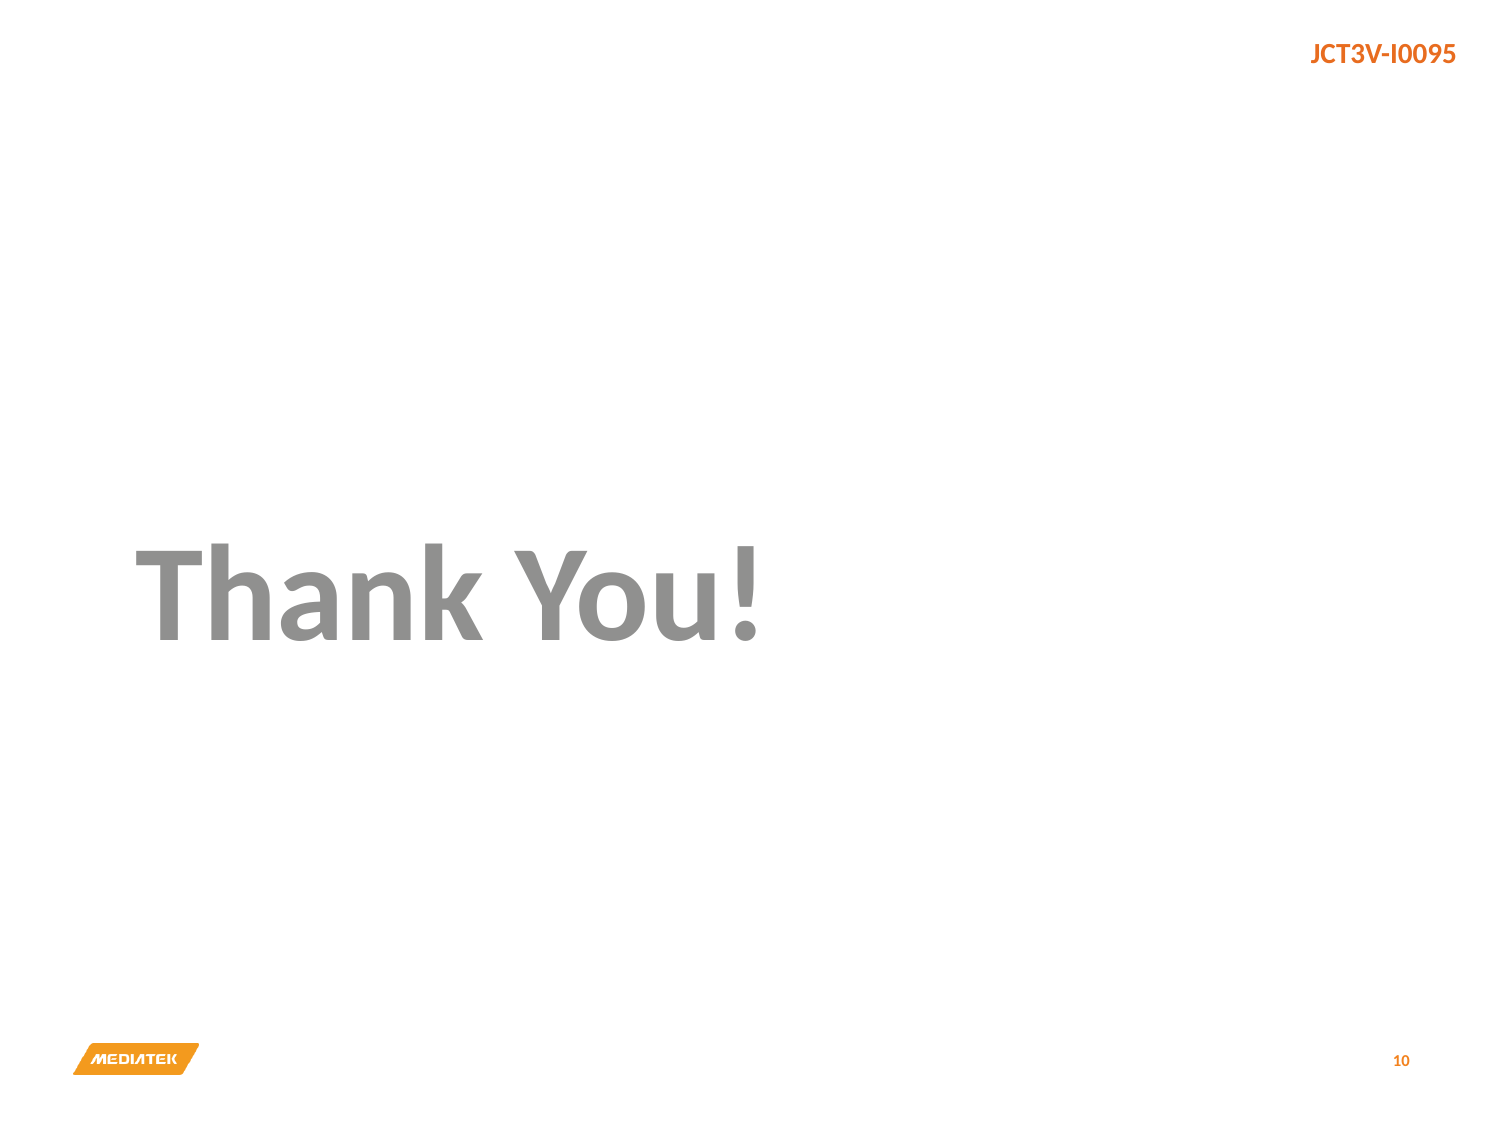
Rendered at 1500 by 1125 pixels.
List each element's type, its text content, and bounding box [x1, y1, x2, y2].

list Thank You! [120, 429, 1396, 676]
slide_number 10 [1251, 1029, 1425, 1090]
picture [73, 1043, 199, 1075]
